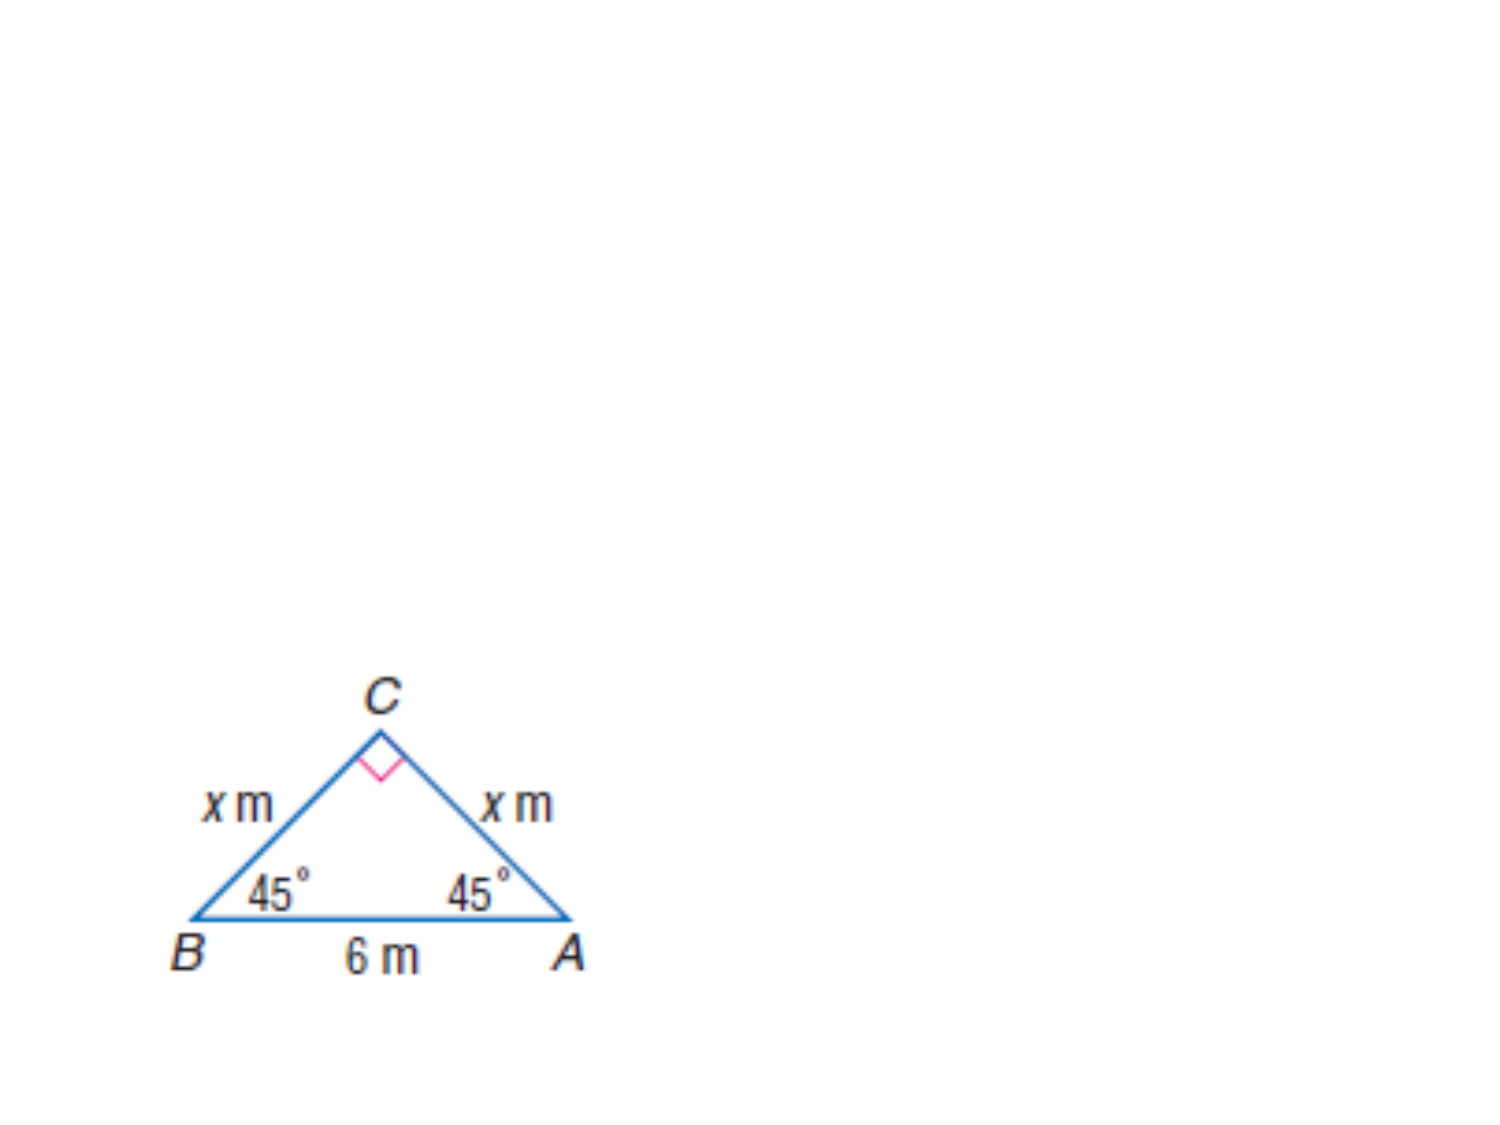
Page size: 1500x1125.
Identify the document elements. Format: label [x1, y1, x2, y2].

list [99, 612, 701, 1075]
